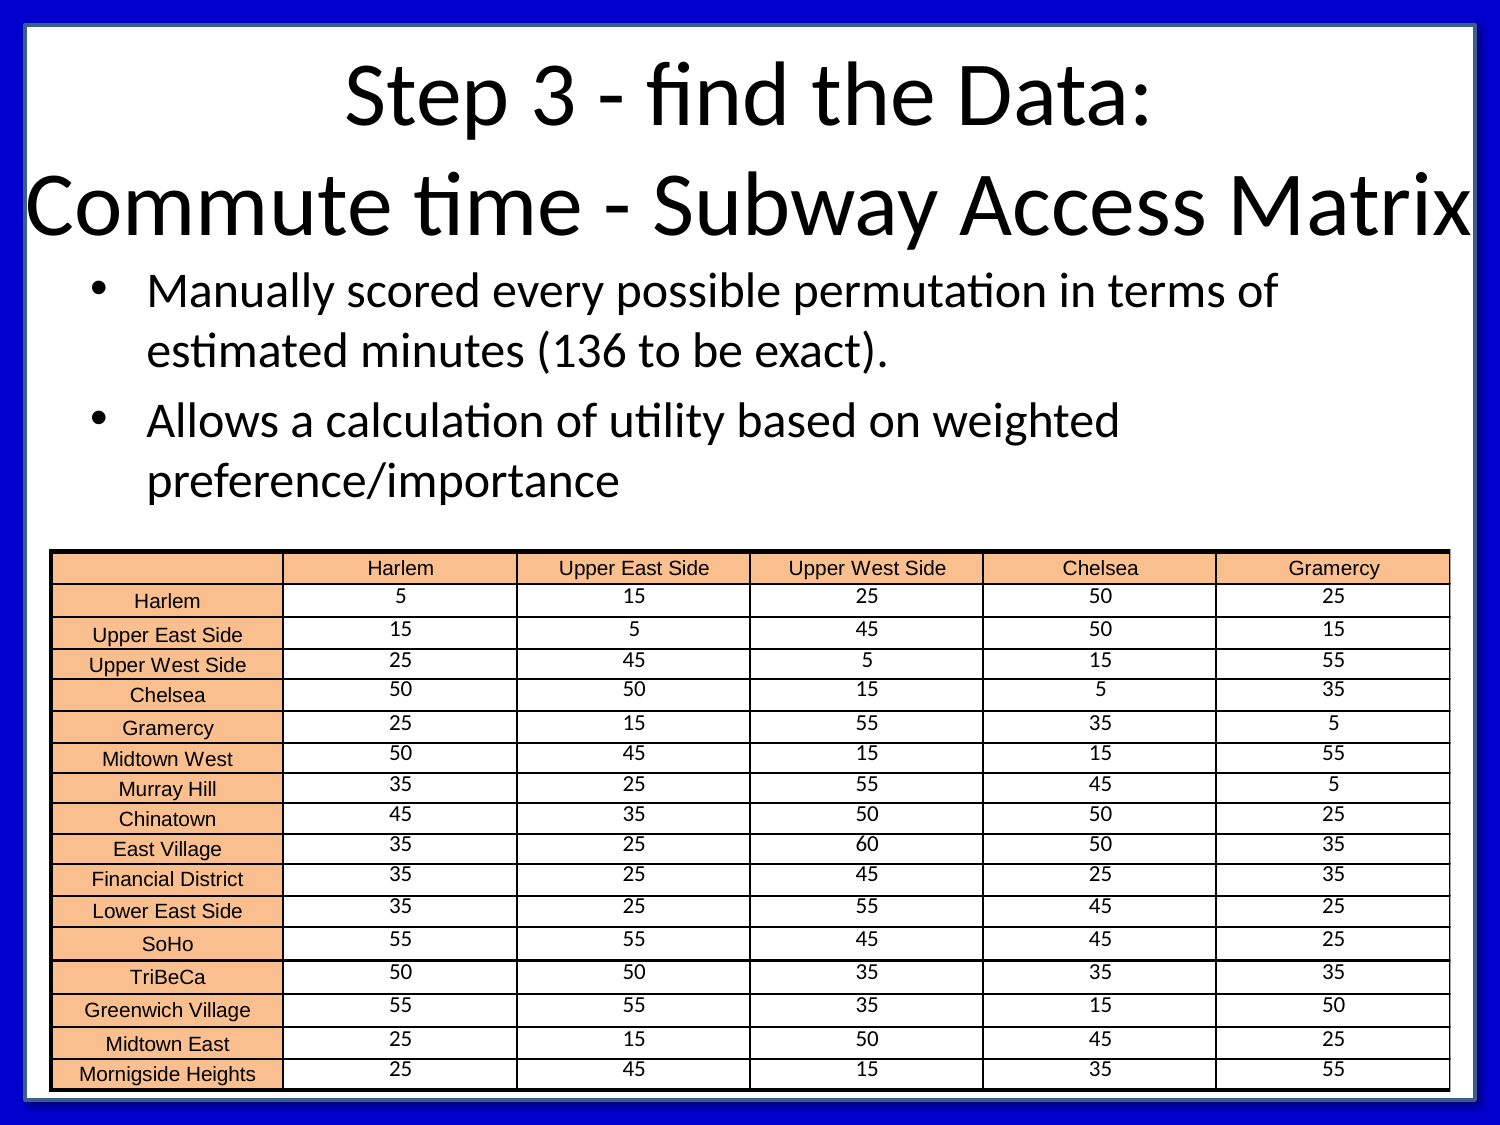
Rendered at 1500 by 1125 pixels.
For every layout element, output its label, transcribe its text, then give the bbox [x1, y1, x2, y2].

text_box Manually scored every possible permutation in terms of estimated minutes (136 to be exact). Allows a calculation of utility based on weighted preference/importance [74, 249, 1425, 488]
picture [48, 549, 1451, 1092]
title Step 3 - find the Data: Commute time - Subway Access Matrix [6, 50, 1494, 238]
